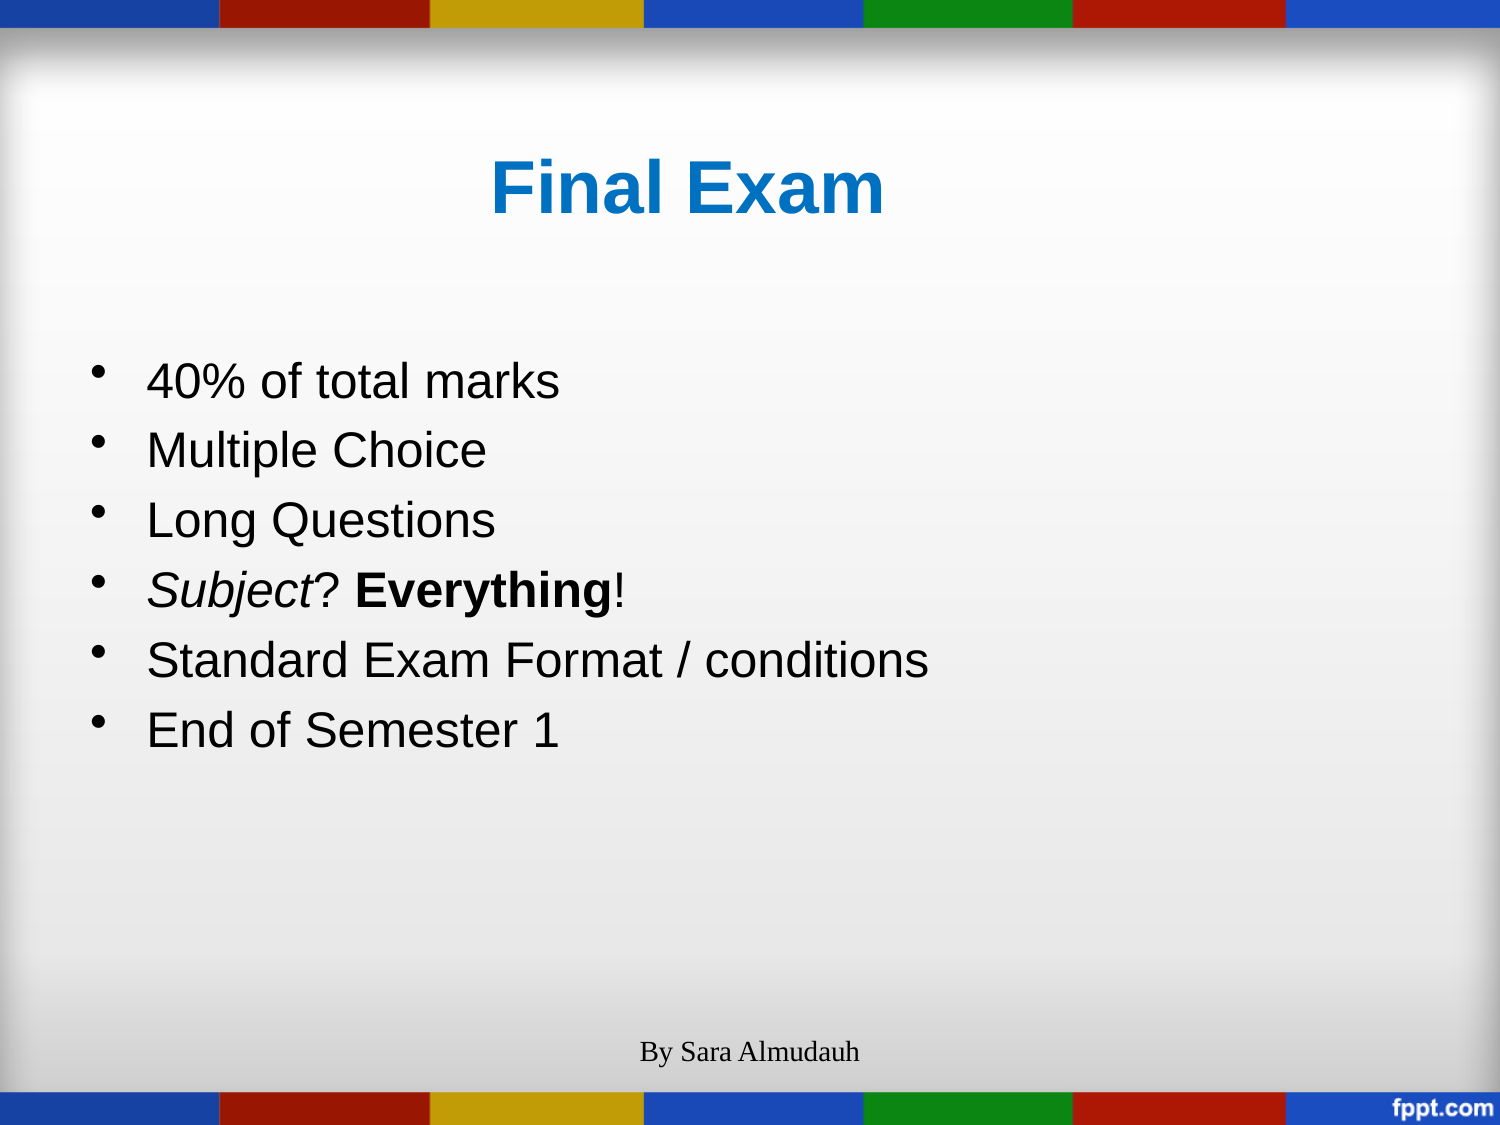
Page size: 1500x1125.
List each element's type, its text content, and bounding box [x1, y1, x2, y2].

title Final Exam [159, 101, 1218, 265]
footer By Sara Almudauh [512, 1024, 988, 1103]
list 40% of total marks Multiple Choice Long Questions Subject? Everything! Standard Exam Format / conditions End of Semester 1 [74, 270, 1426, 1014]
picture [0, 0, 1500, 1125]
